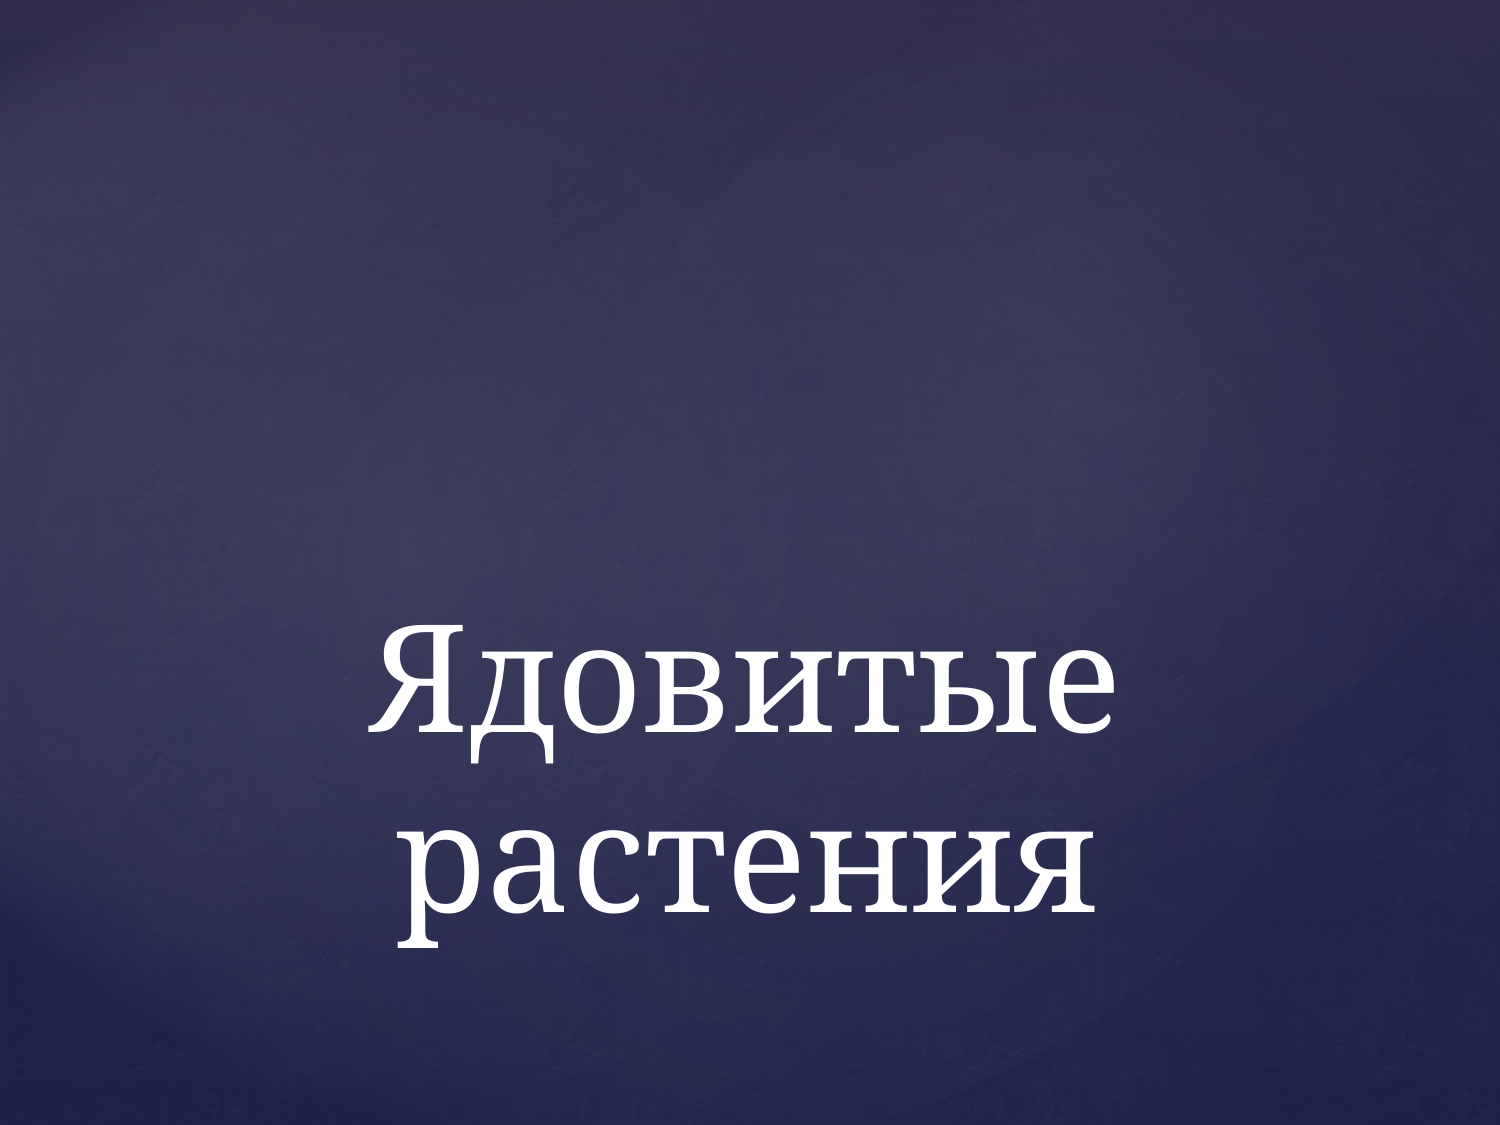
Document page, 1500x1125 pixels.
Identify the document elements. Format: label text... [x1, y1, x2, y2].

title Ядовитые растения [127, 444, 1365, 950]
